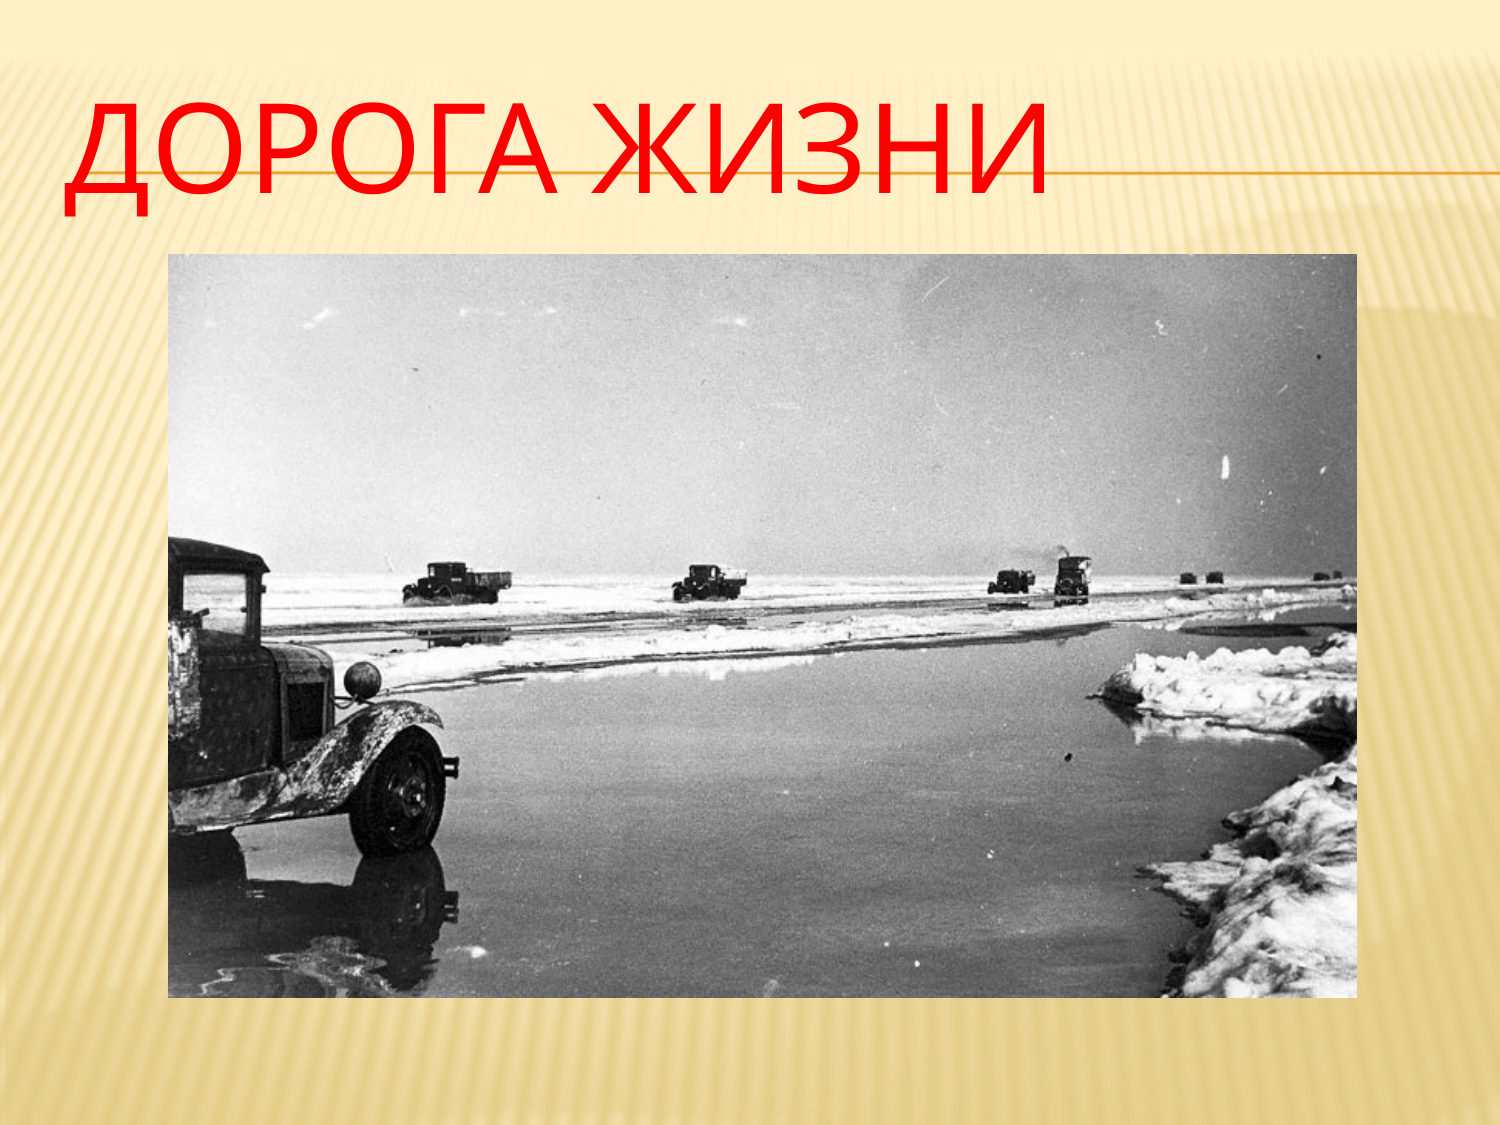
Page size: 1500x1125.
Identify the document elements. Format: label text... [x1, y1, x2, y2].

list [167, 254, 1357, 998]
title Дорога Жизни [50, 75, 1475, 213]
